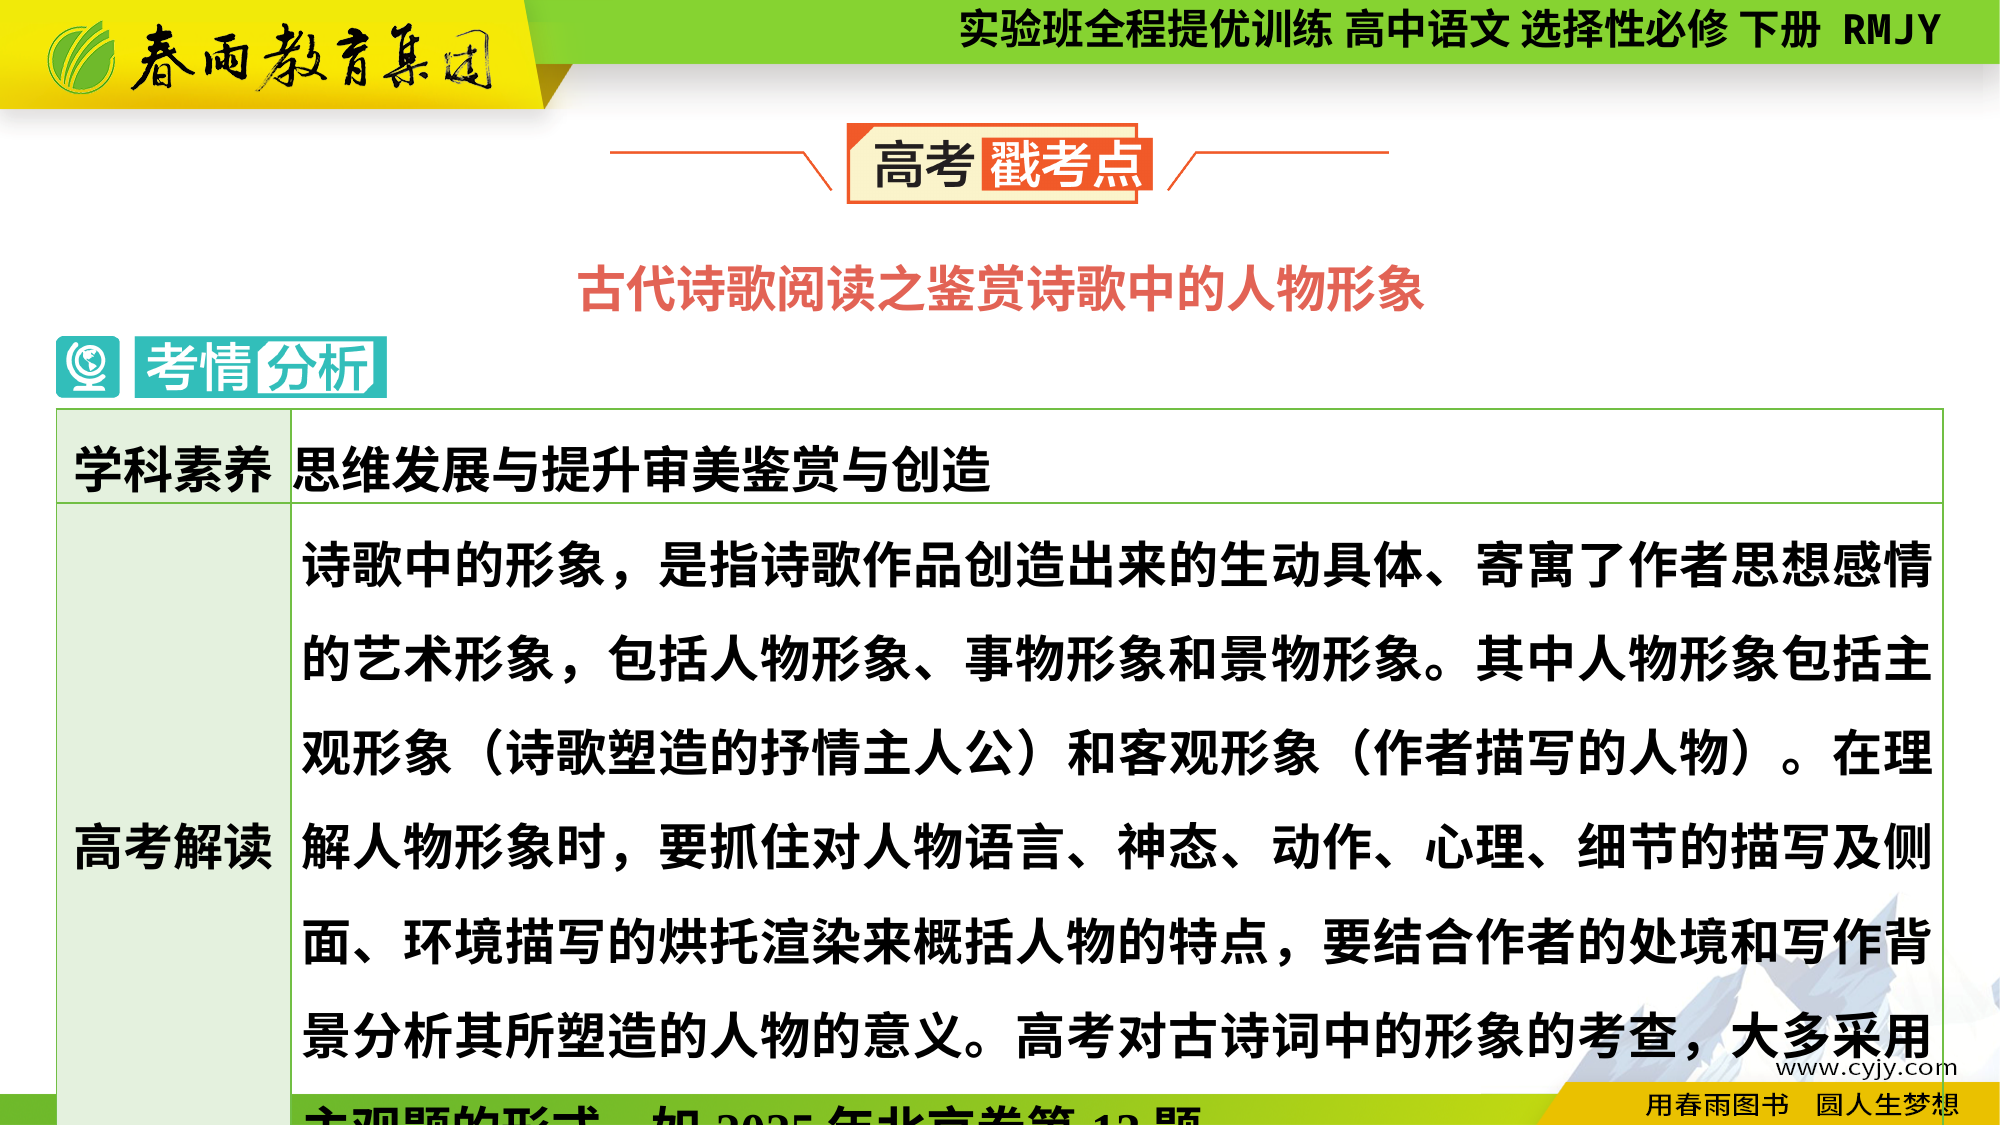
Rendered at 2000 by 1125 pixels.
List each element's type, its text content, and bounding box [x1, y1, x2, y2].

picture [0, 0, 2000, 1125]
table_cell 高考解读 [57, 504, 290, 1125]
table_cell 诗歌中的形象，是指诗歌作品创造出来的生动具体、寄寓了作者思想感情的艺术形象，包括人物形象、事物形象和景物形象。其中人物形象包括主观形象（诗歌塑造的抒情主人公）和客观形象（作者描写的人物）。在理解人物形象时，要抓住对人物语言、神态、动作、心理、细节的描写及侧面、环境描写的烘托渲染来概括人物的特点，要结合作者的处境和写作背景分析其所塑造的人物的意义。高考对古诗词中的形象的考查，大多采用主观题的形式。如2025年北京卷第13题。 [292, 504, 1942, 1125]
list 古代诗歌阅读之鉴赏诗歌中的人物形象 [59, 219, 1944, 315]
table_header 学科素养 [57, 410, 290, 502]
table_header 思维发展与提升审美鉴赏与创造 [292, 410, 1942, 502]
